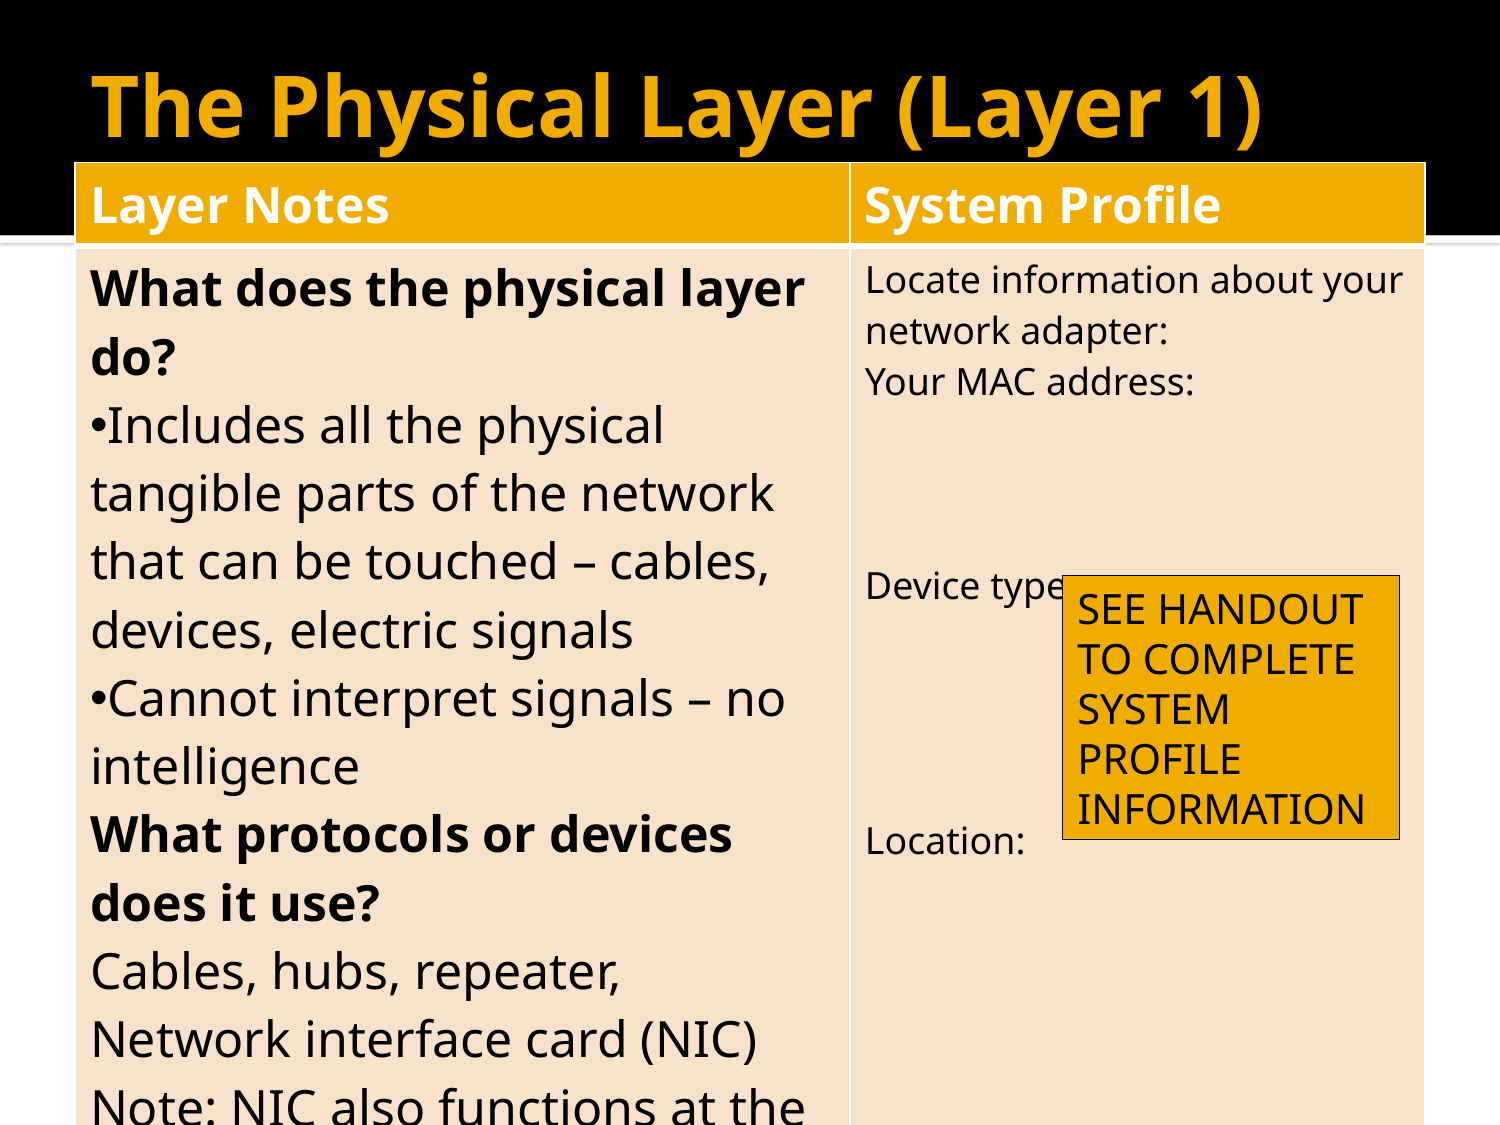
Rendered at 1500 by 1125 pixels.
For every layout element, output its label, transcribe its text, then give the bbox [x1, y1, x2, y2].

table_cell What does the physical layer do? Includes all the physical tangible parts of the network that can be touched – cables, devices, electric signals Cannot interpret signals – no intelligence What protocols or devices does it use? Cables, hubs, repeater, Network interface card (NIC) Note: NIC also functions at the Data Link Layer (Layer 2) [76, 249, 849, 1125]
title The Physical Layer (Layer 1) [75, 45, 1425, 162]
table_header Layer Notes [76, 163, 849, 243]
table_cell Locate information about your network adapter: Your MAC address: Device type: Location: [851, 249, 1424, 1125]
text_box SEE HANDOUT TO COMPLETE SYSTEM PROFILE INFORMATION [1062, 575, 1400, 840]
table_header System Profile [851, 163, 1424, 243]
